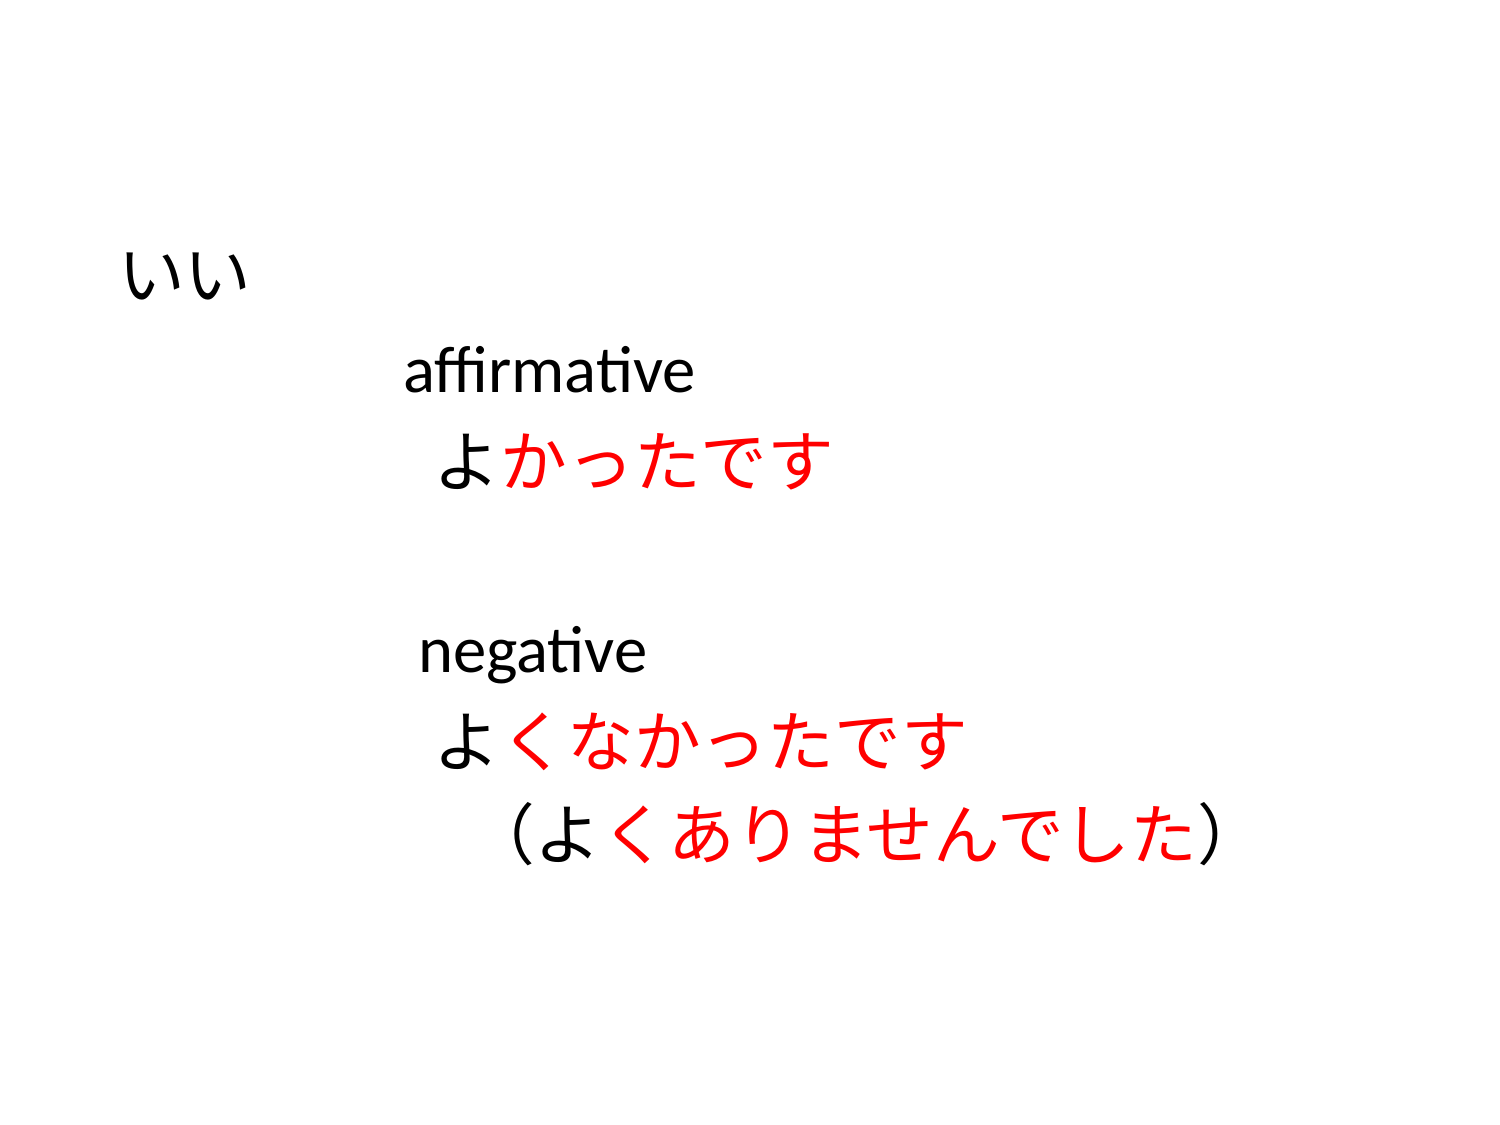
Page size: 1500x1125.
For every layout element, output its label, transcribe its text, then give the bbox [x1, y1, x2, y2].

list いい affirmative よかったです negative よくなかったです （よくありませんでした） [103, 225, 1397, 901]
